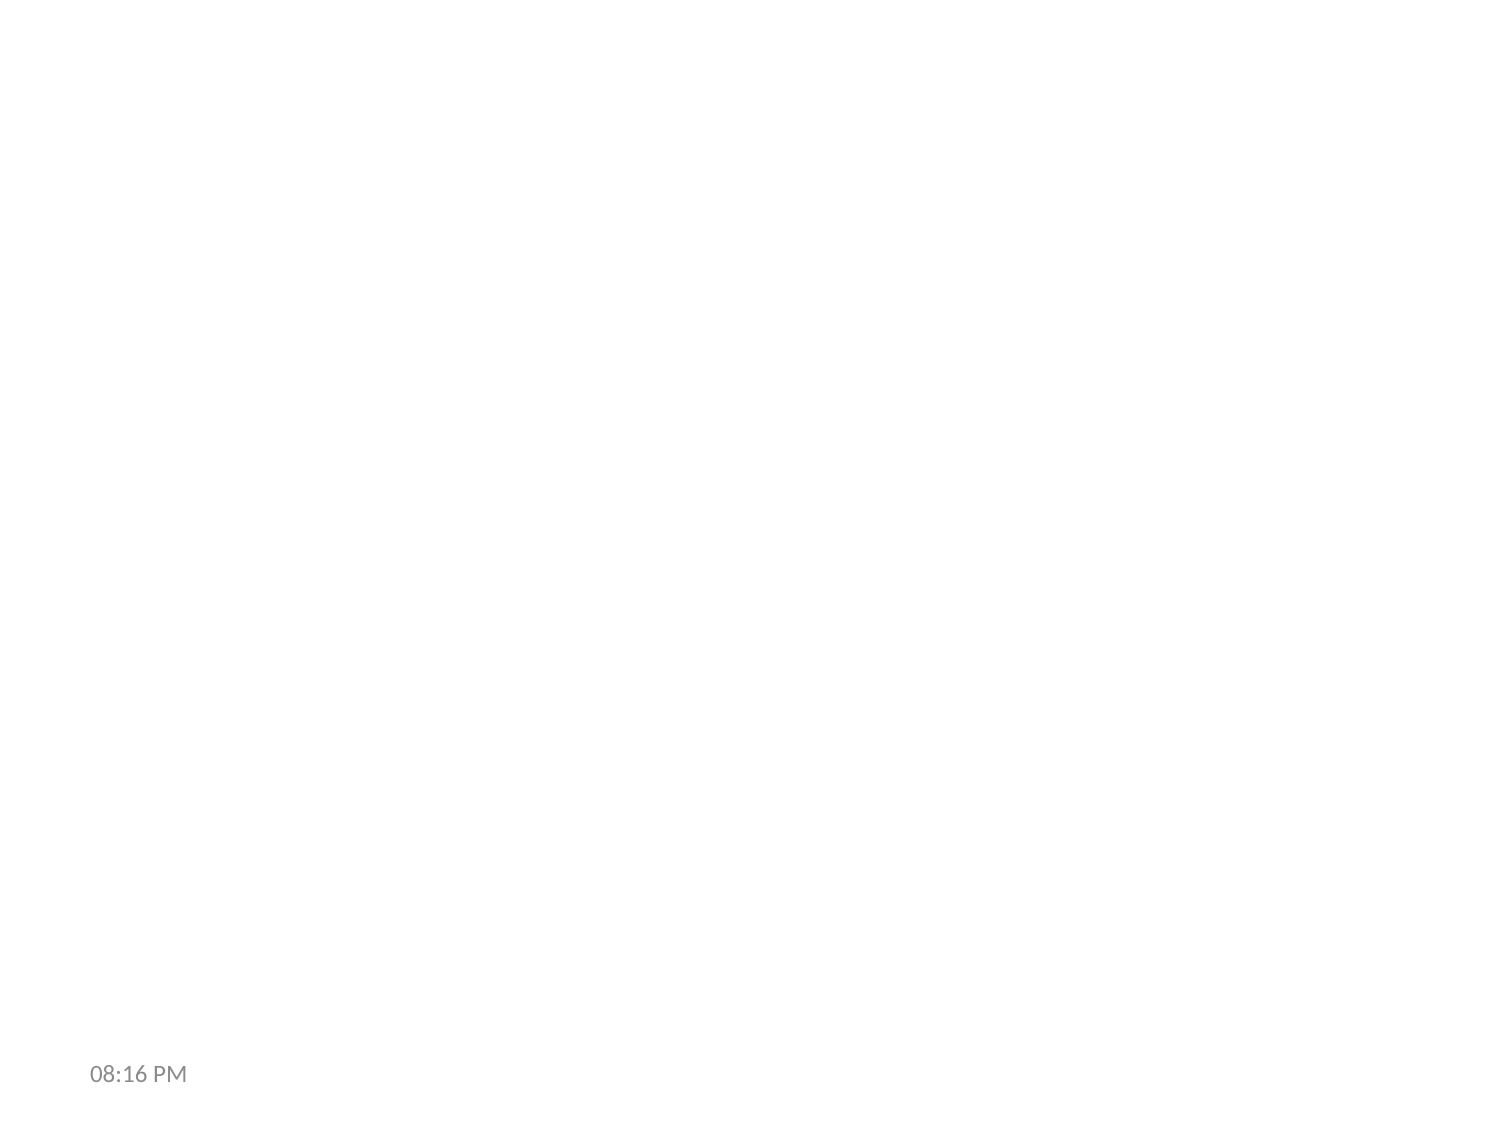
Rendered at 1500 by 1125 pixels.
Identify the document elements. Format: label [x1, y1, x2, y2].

slide_number [75, 1042, 425, 1103]
